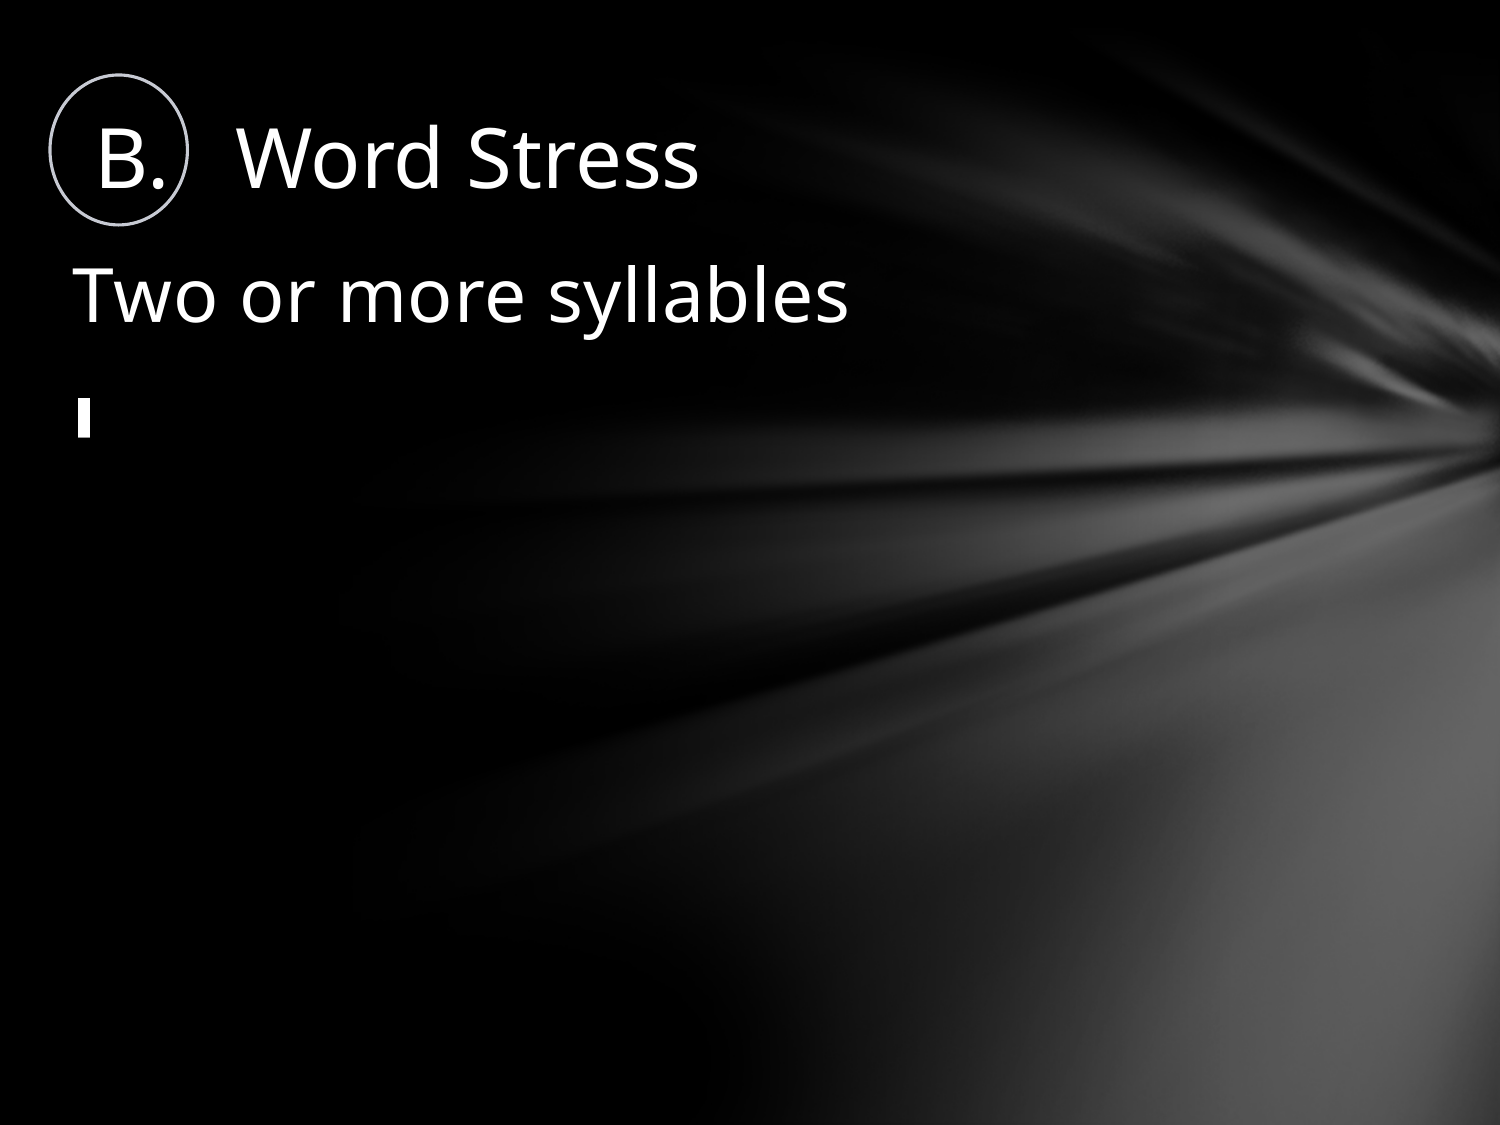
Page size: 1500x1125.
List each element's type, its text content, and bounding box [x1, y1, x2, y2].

text_box [48, 73, 190, 227]
title B. Word Stress [57, 37, 1318, 213]
list Two or more syllables ˈ [57, 239, 1318, 1015]
